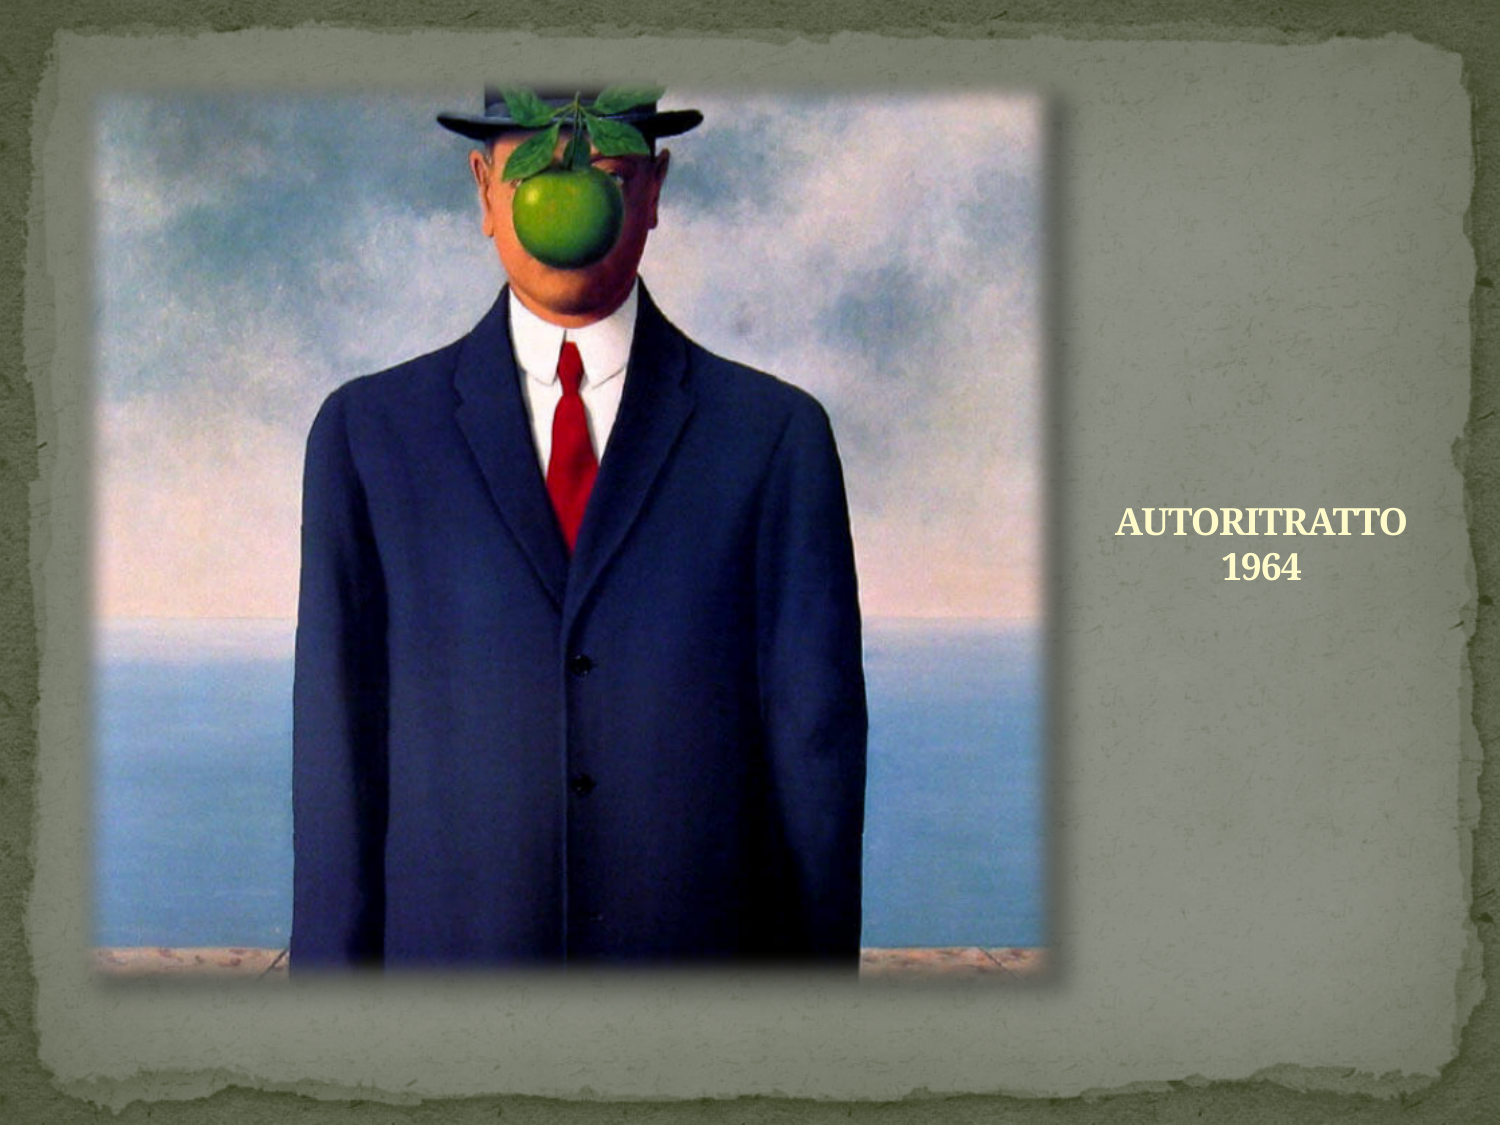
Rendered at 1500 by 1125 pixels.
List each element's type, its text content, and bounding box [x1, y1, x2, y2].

picture [75, 75, 1061, 986]
title AUTORITRATTO 1964 [1092, 456, 1431, 596]
